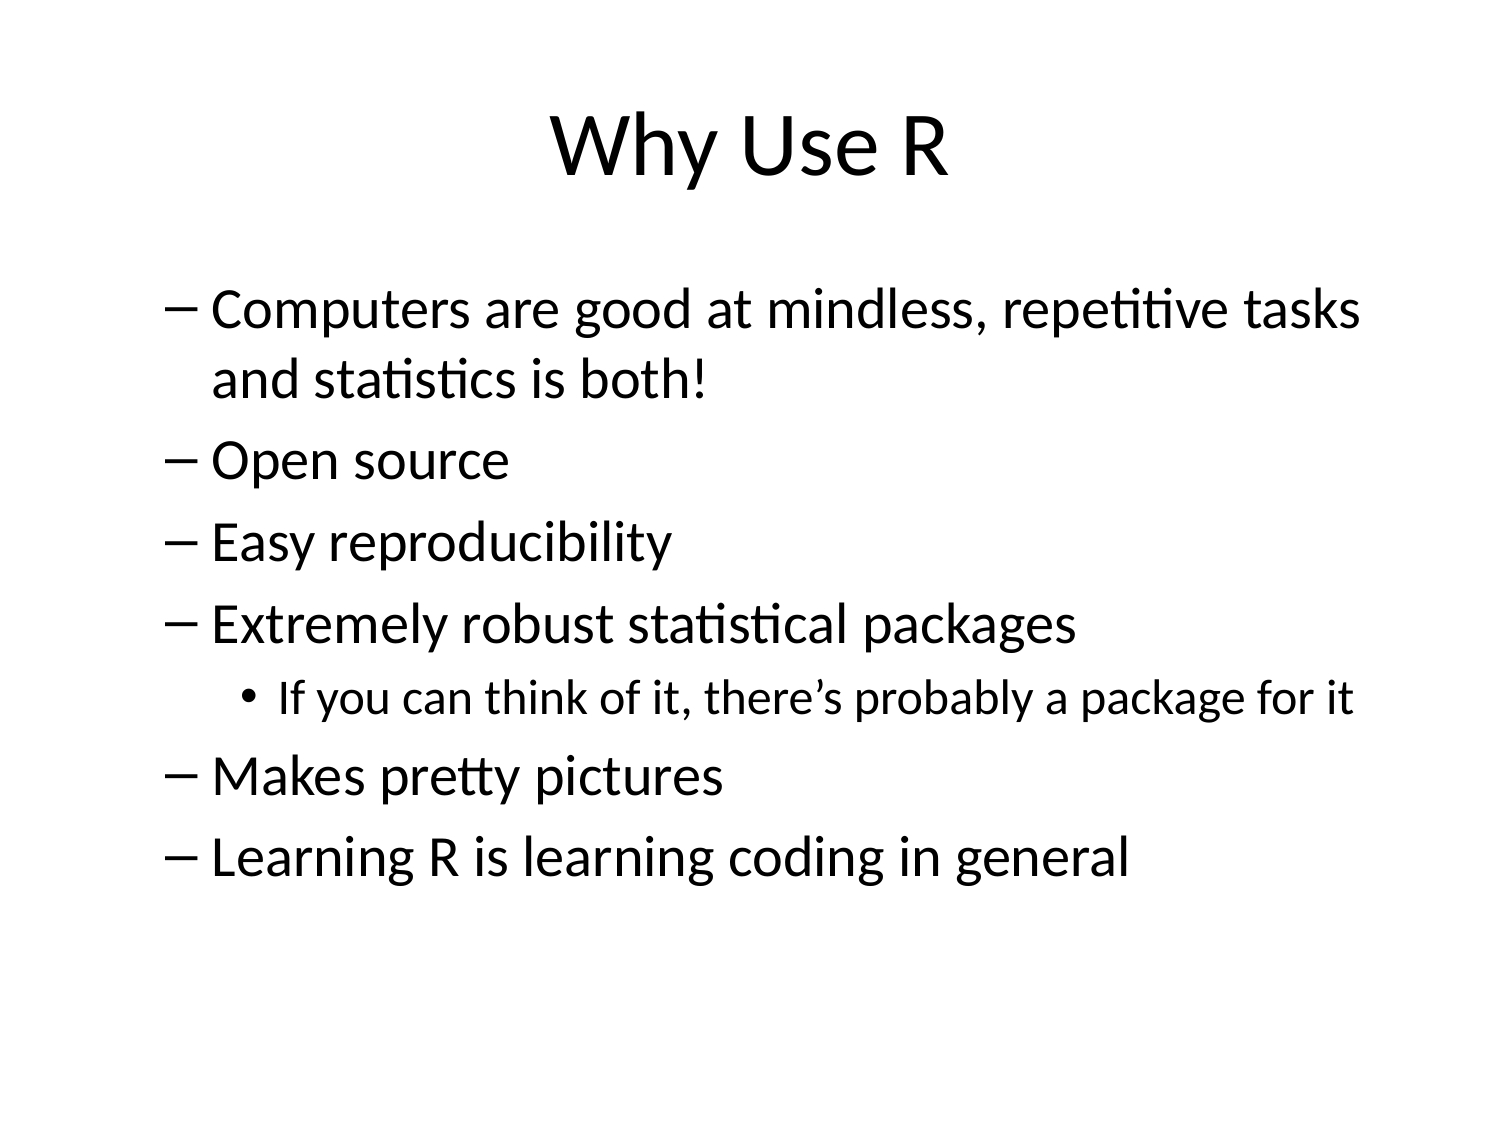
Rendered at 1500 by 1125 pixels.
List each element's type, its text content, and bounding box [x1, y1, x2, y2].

list Computers are good at mindless, repetitive tasks and statistics is both! Open source Easy reproducibility Extremely robust statistical packages If you can think of it, there’s probably a package for it Makes pretty pictures Learning R is learning coding in general [75, 262, 1425, 1005]
title Why Use R [75, 45, 1425, 233]
